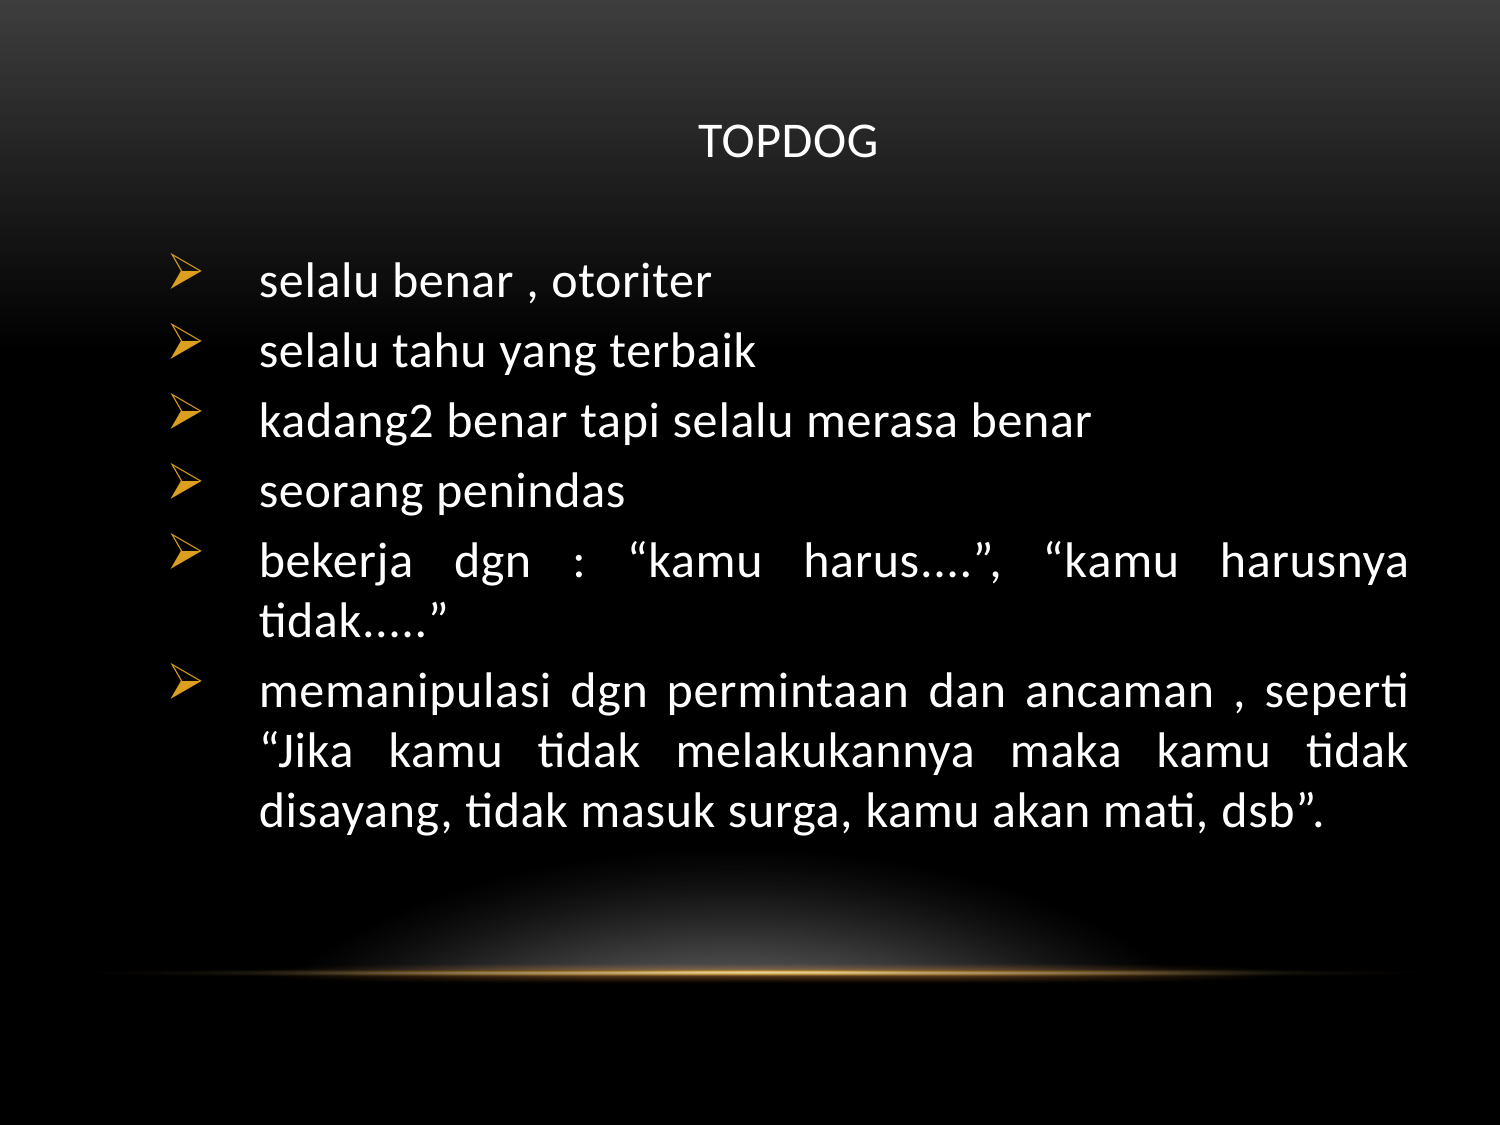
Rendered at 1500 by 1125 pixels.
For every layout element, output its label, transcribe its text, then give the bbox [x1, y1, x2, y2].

list TOPDOG selalu benar , otoriter selalu tahu yang terbaik kadang2 benar tapi selalu merasa benar seorang penindas bekerja dgn : “kamu harus....”, “kamu harusnya tidak.....” memanipulasi dgn permintaan dan ancaman , seperti “Jika kamu tidak melakukannya maka kamu tidak disayang, tidak masuk surga, kamu akan mati, dsb”. [75, 99, 1425, 1050]
picture [0, 0, 1500, 1125]
